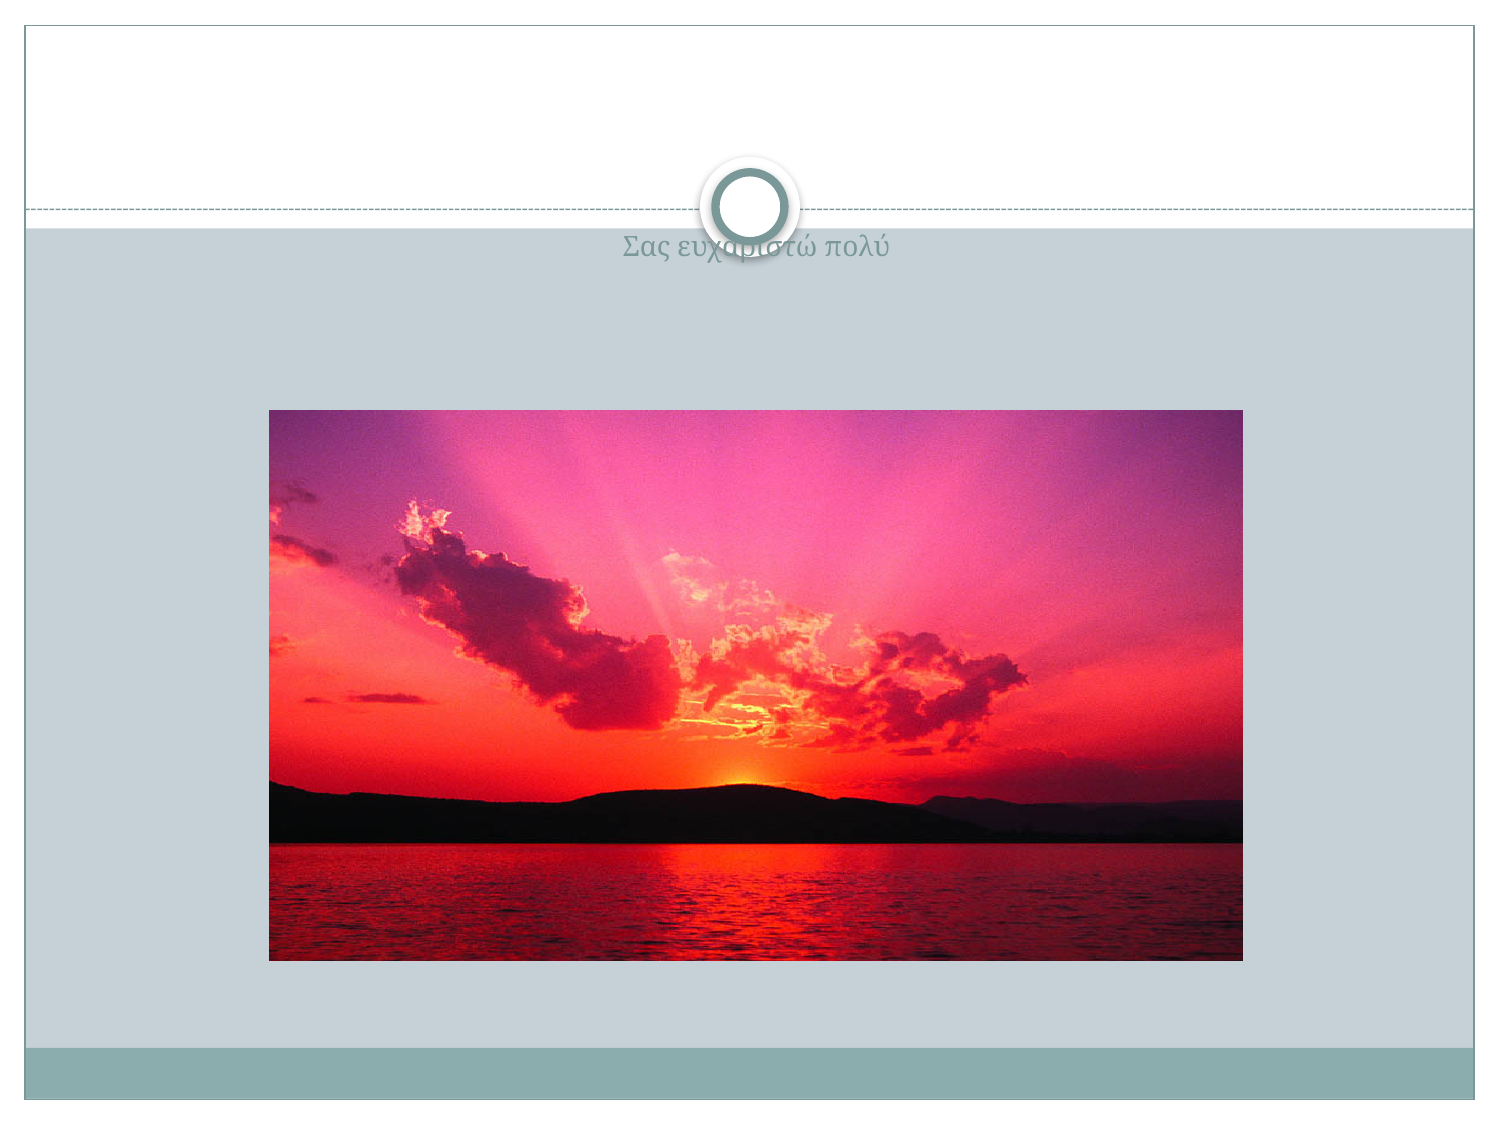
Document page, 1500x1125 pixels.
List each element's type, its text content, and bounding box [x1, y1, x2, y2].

title Σας ευχαριστώ πολύ [88, 220, 1425, 371]
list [269, 409, 1243, 962]
